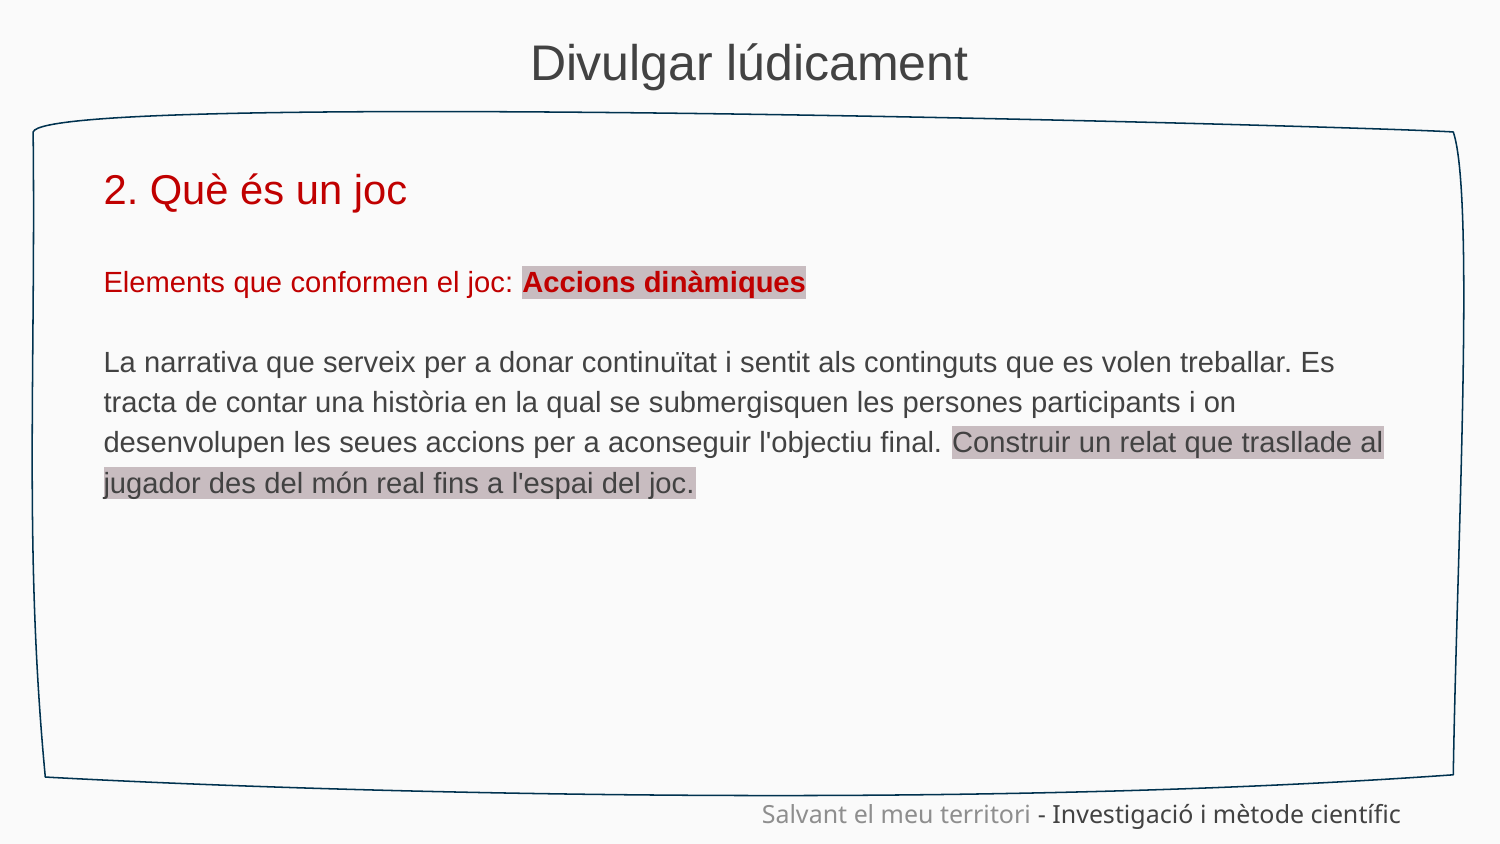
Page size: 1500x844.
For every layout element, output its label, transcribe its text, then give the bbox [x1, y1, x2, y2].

text_box Salvant el meu territori - Investigació i mètode científic [88, 790, 1417, 844]
title Divulgar lúdicament [0, 20, 1499, 106]
text_box 2. Què és un joc [88, 147, 1417, 234]
text_box [32, 111, 1464, 780]
text_box Elements que conformen el joc: Accions dinàmiques La narrativa que serveix per a donar continuïtat i sentit als continguts que es volen treballar. Es tracta de contar una història en la qual se submergisquen les persones participants i on desenvolupen les seues accions per a aconseguir l'objectiu final. Construir un relat que trasllade al jugador des del món real fins a l'espai del joc. [88, 242, 1424, 819]
